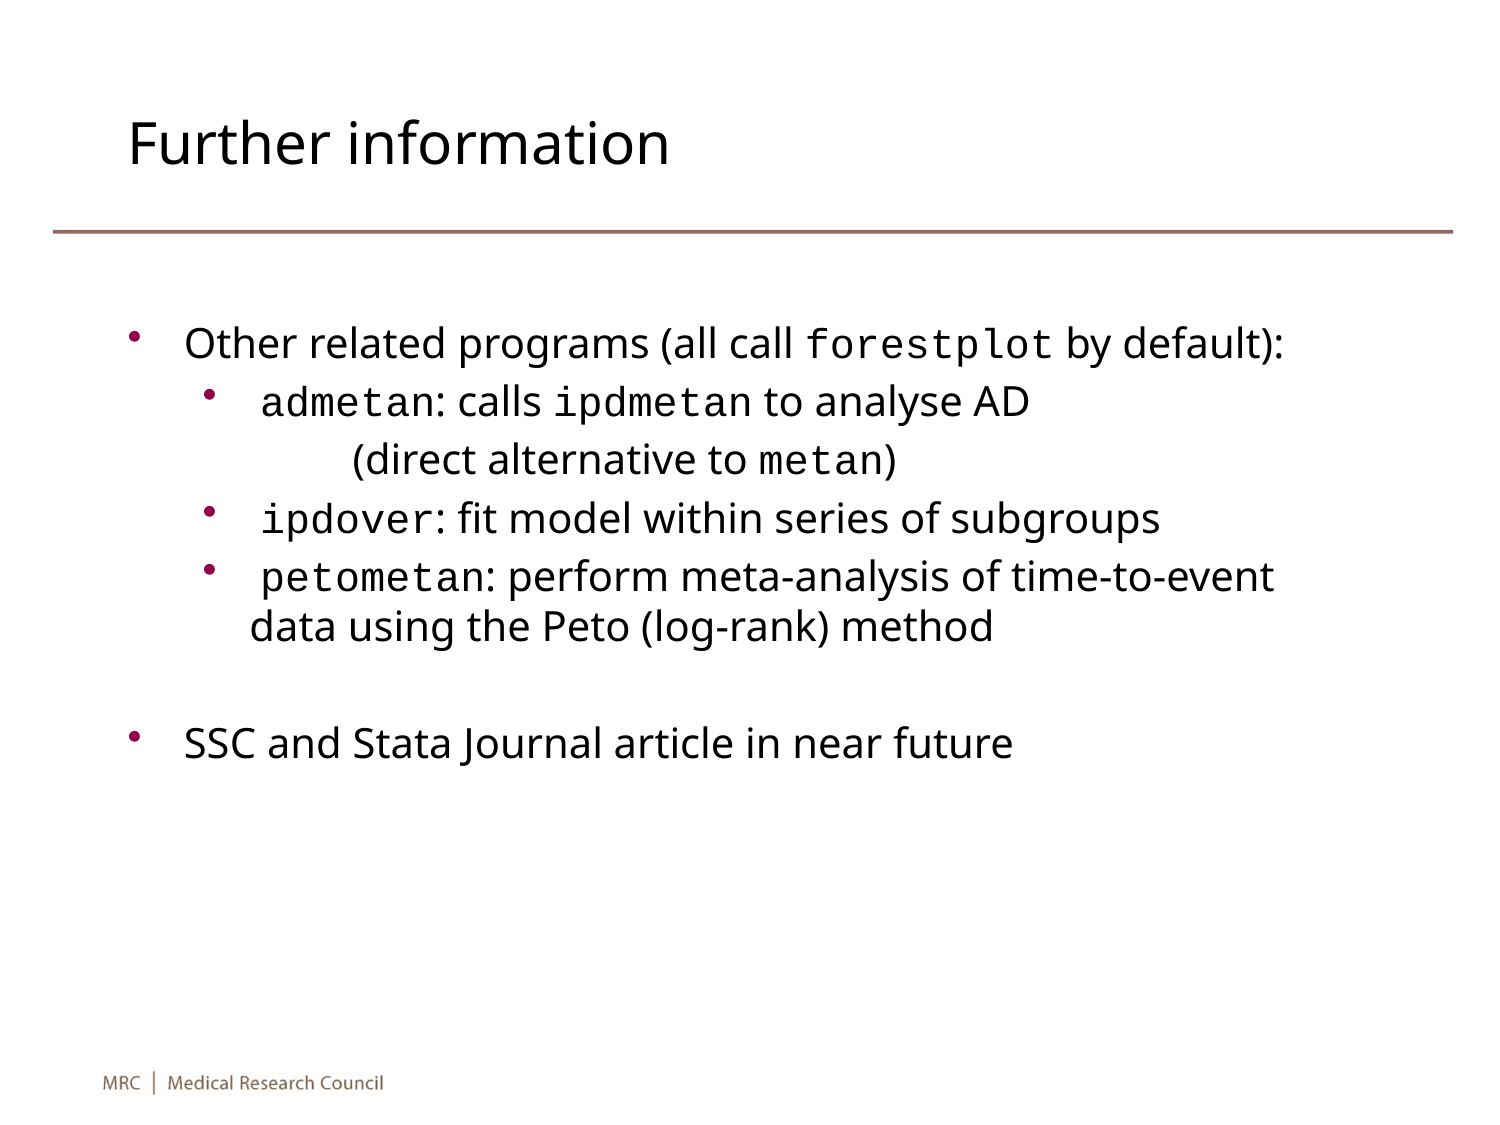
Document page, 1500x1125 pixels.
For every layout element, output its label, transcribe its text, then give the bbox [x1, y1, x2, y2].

title Further information [112, 75, 1397, 208]
list Other related programs (all call forestplot by default): admetan: calls ipdmetan to analyse AD (direct alternative to metan) ipdover: fit model within series of subgroups petometan: perform meta-analysis of time-to-event data using the Peto (log-rank) method SSC and Stata Journal article in near future [112, 309, 1388, 811]
picture [100, 1070, 384, 1095]
